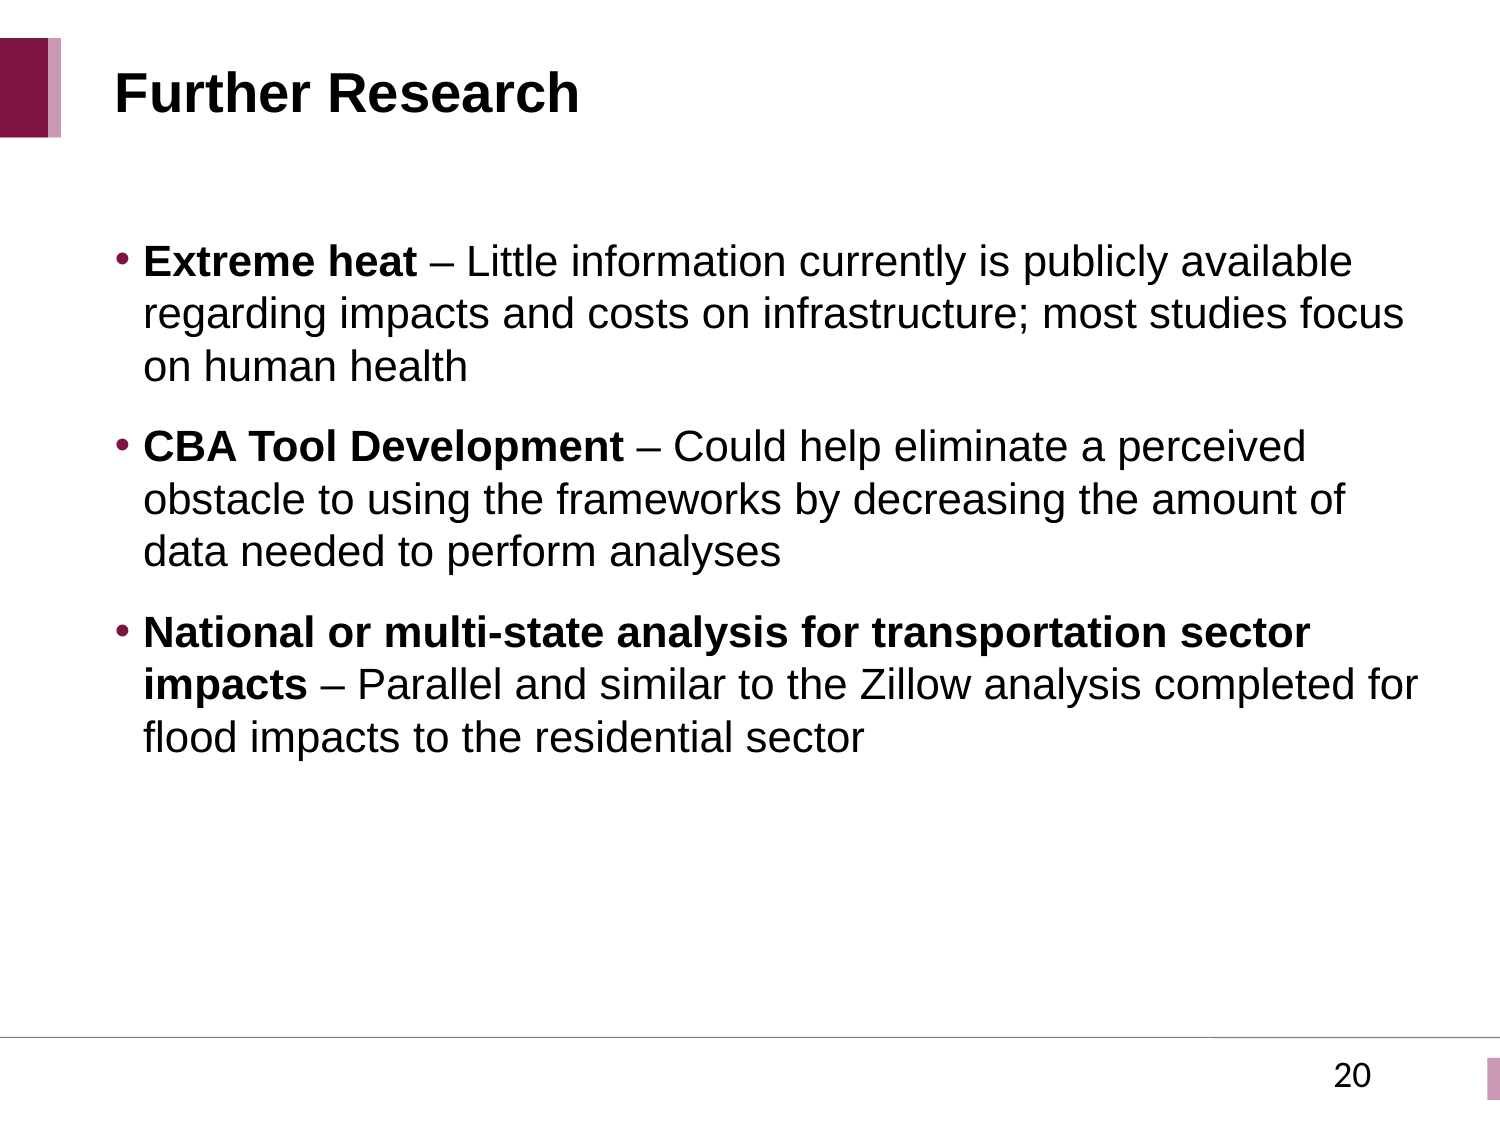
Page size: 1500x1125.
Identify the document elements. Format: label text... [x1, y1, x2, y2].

picture [0, 37, 63, 138]
title Further Research [99, 37, 1438, 143]
slide_number 20 [1037, 1042, 1397, 1103]
list Extreme heat – Little information currently is publicly available regarding impacts and costs on infrastructure; most studies focus on human health CBA Tool Development – Could help eliminate a perceived obstacle to using the frameworks by decreasing the amount of data needed to perform analyses National or multi-state analysis for transportation sector impacts – Parallel and similar to the Zillow analysis completed for flood impacts to the residential sector [99, 224, 1438, 1005]
